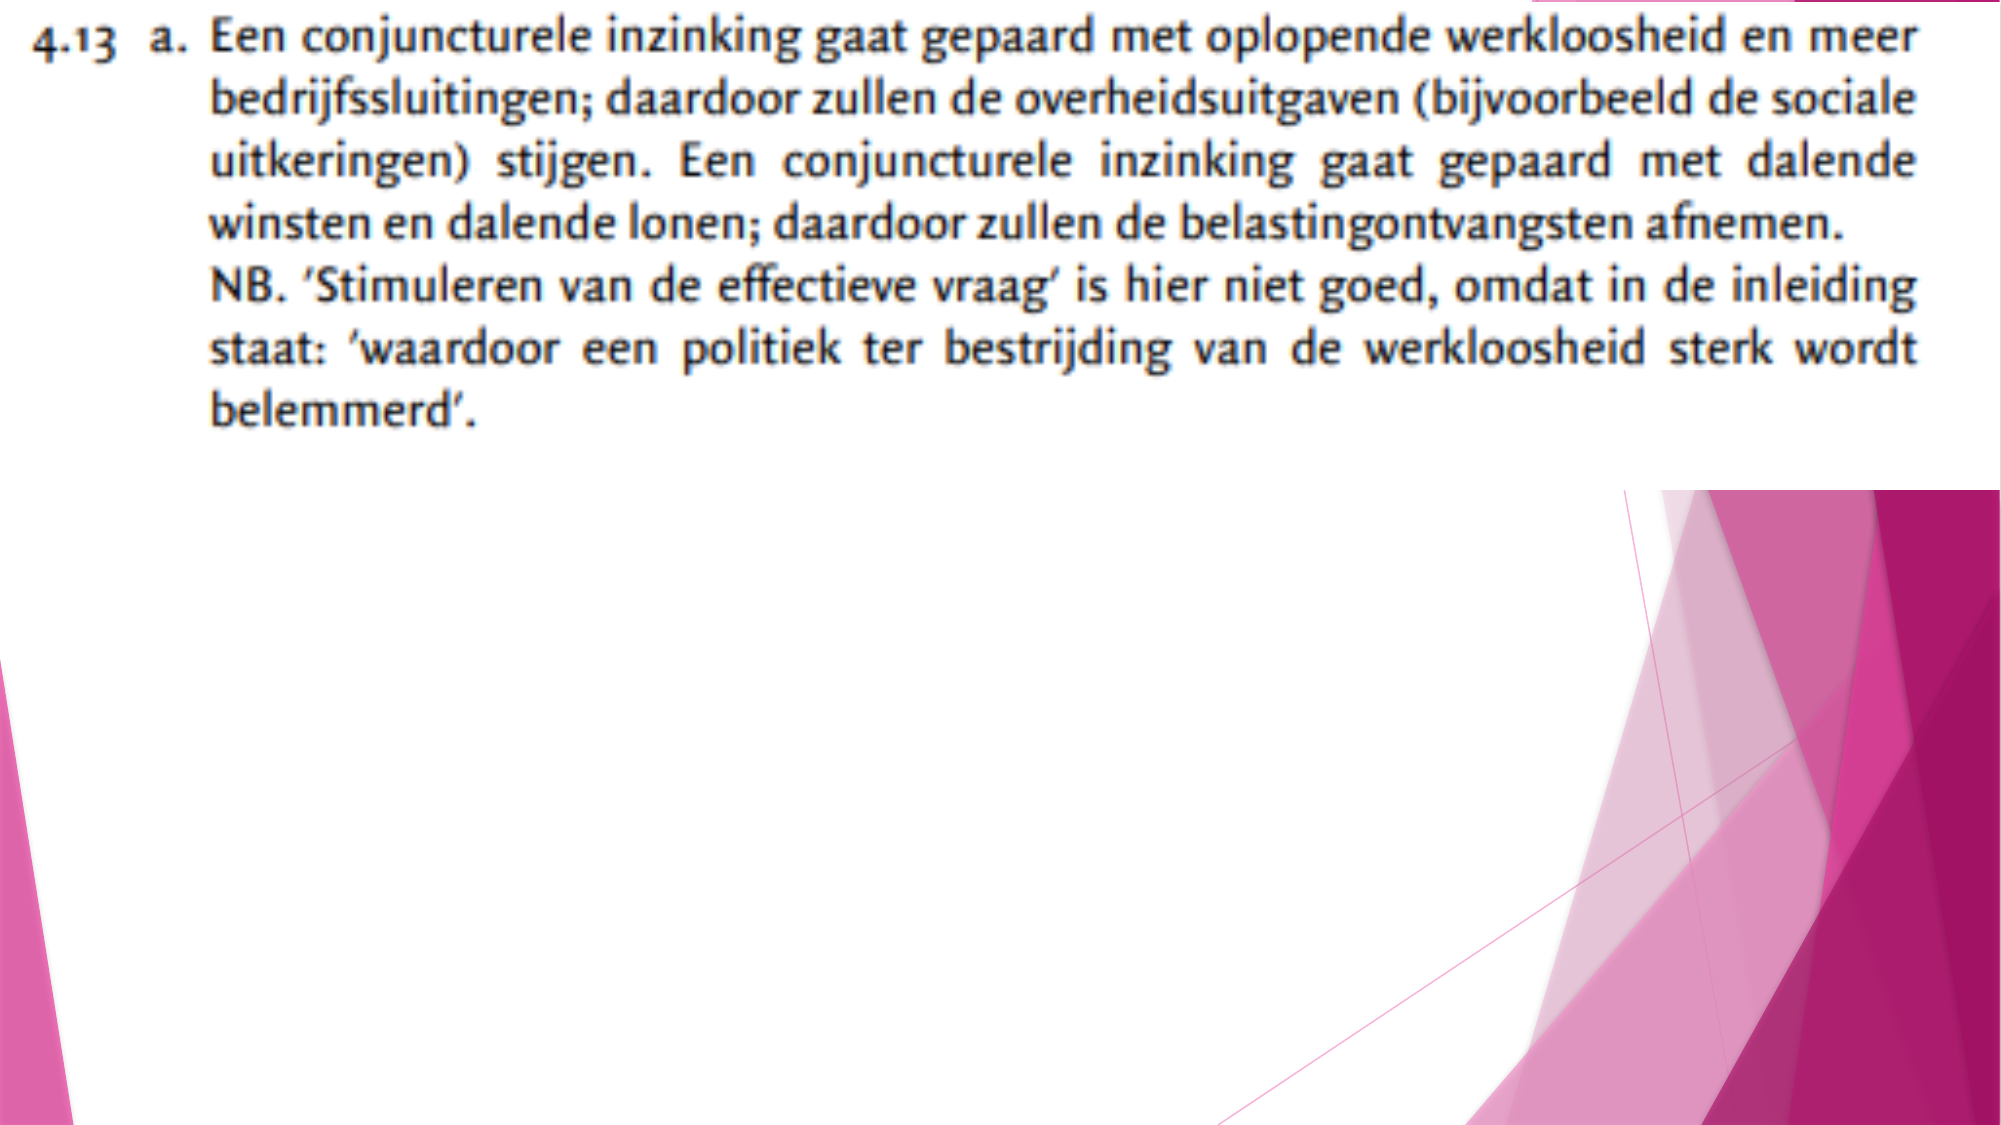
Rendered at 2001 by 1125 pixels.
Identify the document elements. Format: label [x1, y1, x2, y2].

picture [0, 1, 2000, 491]
